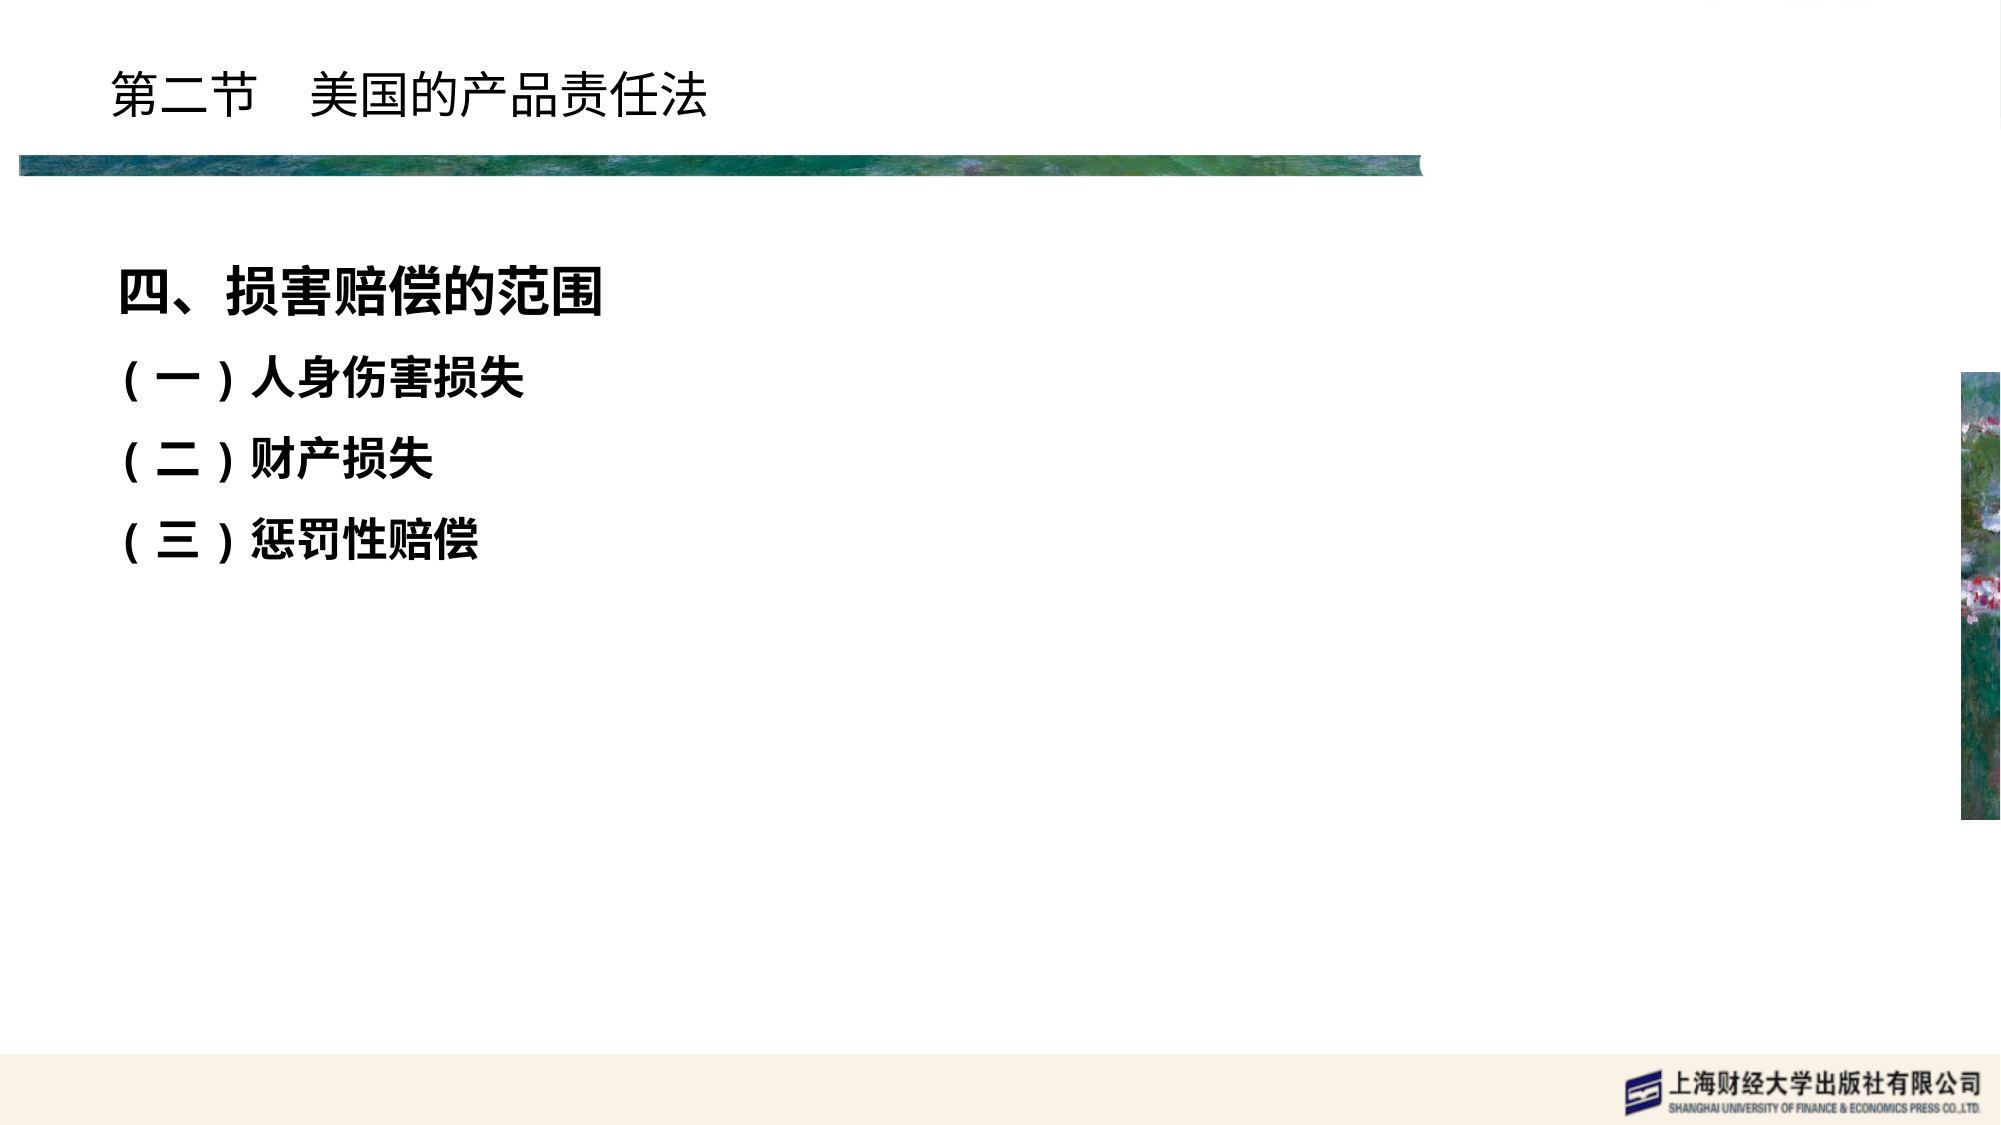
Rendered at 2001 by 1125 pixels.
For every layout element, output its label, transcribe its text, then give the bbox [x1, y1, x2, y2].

list 四、损害赔偿的范围 (一)人身伤害损失 (二)财产损失 (三)惩罚性赔偿 [102, 233, 1898, 1032]
title 第二节 美国的产品责任法 [94, 42, 1451, 146]
picture [0, 0, 2001, 1125]
